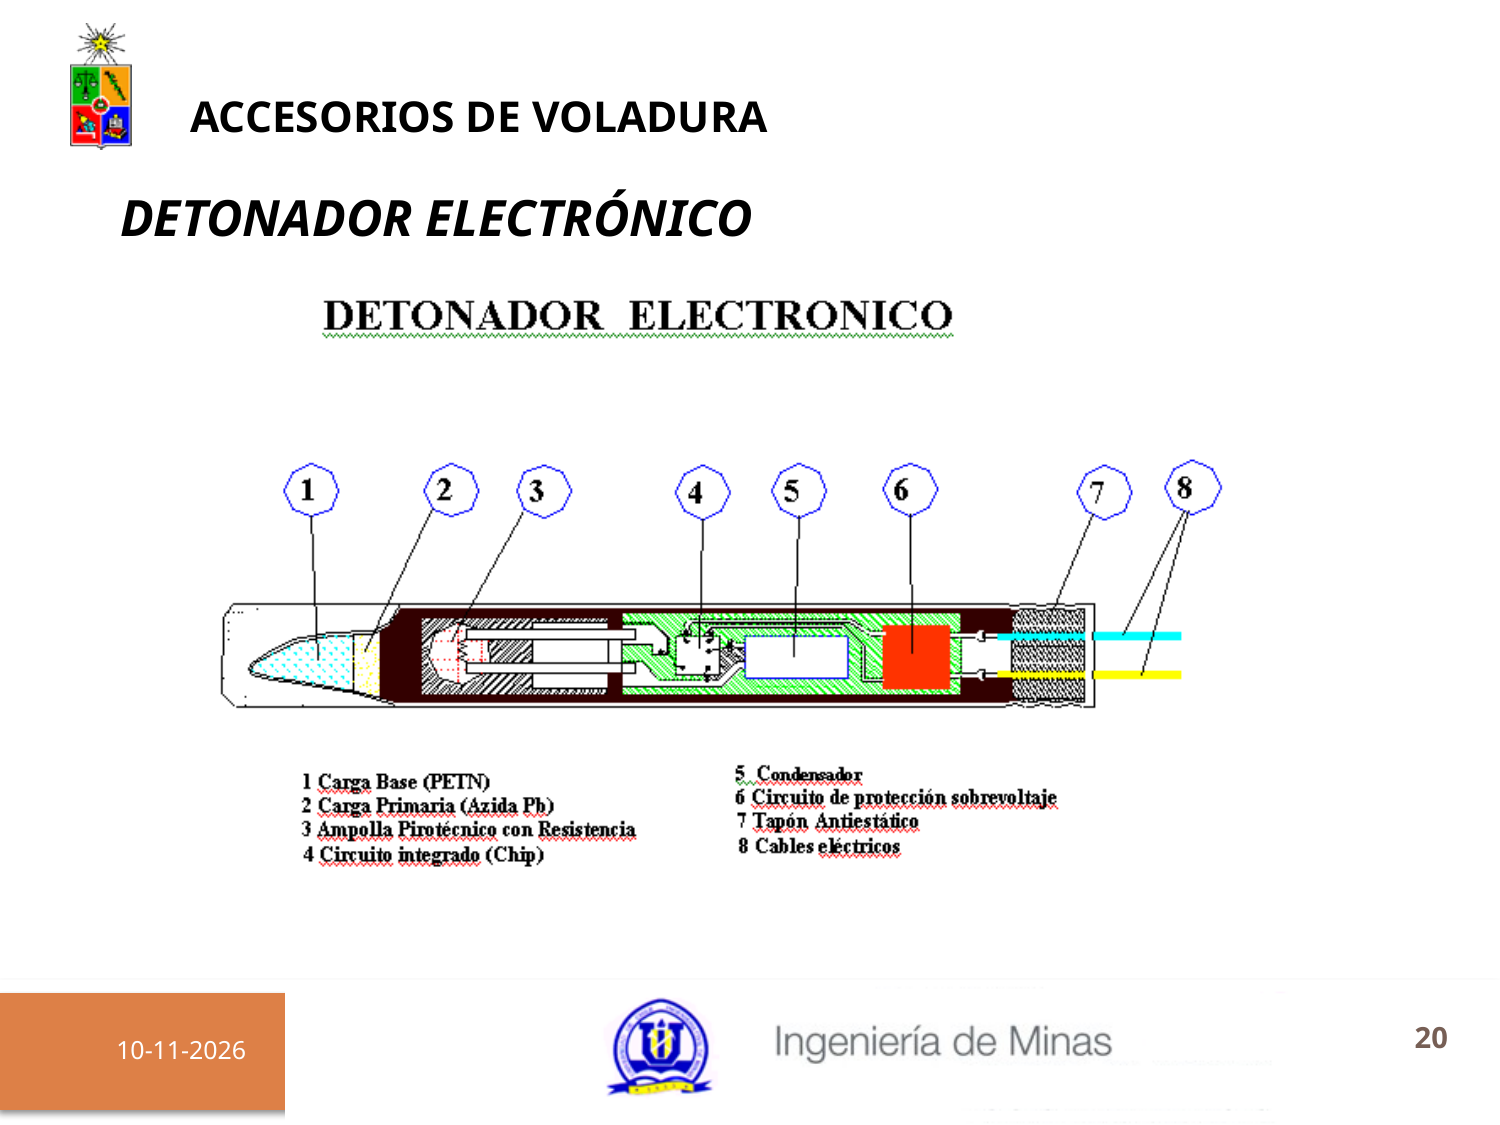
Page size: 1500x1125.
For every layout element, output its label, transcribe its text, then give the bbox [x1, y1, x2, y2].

text_box Accesorios de voladura [175, 81, 1266, 148]
picture [163, 280, 1262, 926]
picture [285, 980, 1500, 1125]
text_box Detonador electrónico [105, 187, 1196, 254]
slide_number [12, 995, 279, 1108]
picture [69, 23, 132, 151]
